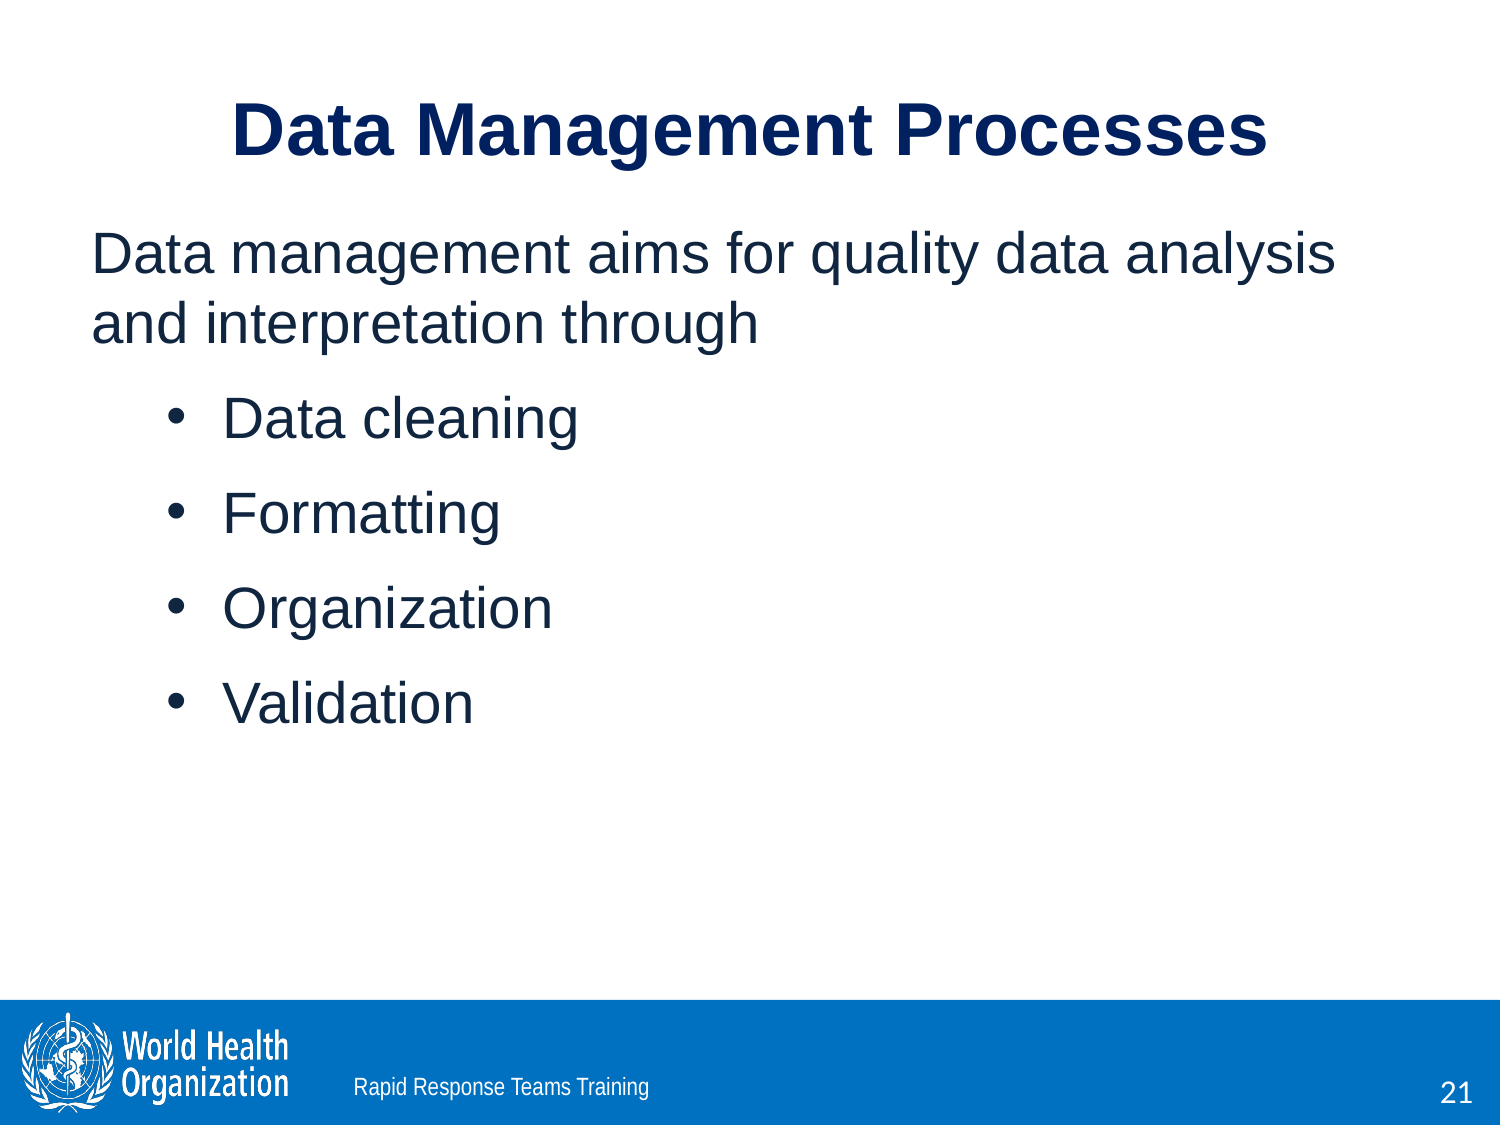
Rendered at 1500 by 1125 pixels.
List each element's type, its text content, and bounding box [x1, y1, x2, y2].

text_box Data management aims for quality data analysis and interpretation through Data cleaning Formatting Organization Validation [76, 207, 1427, 976]
title Data Management Processes [76, 42, 1425, 207]
picture [21, 1012, 288, 1113]
